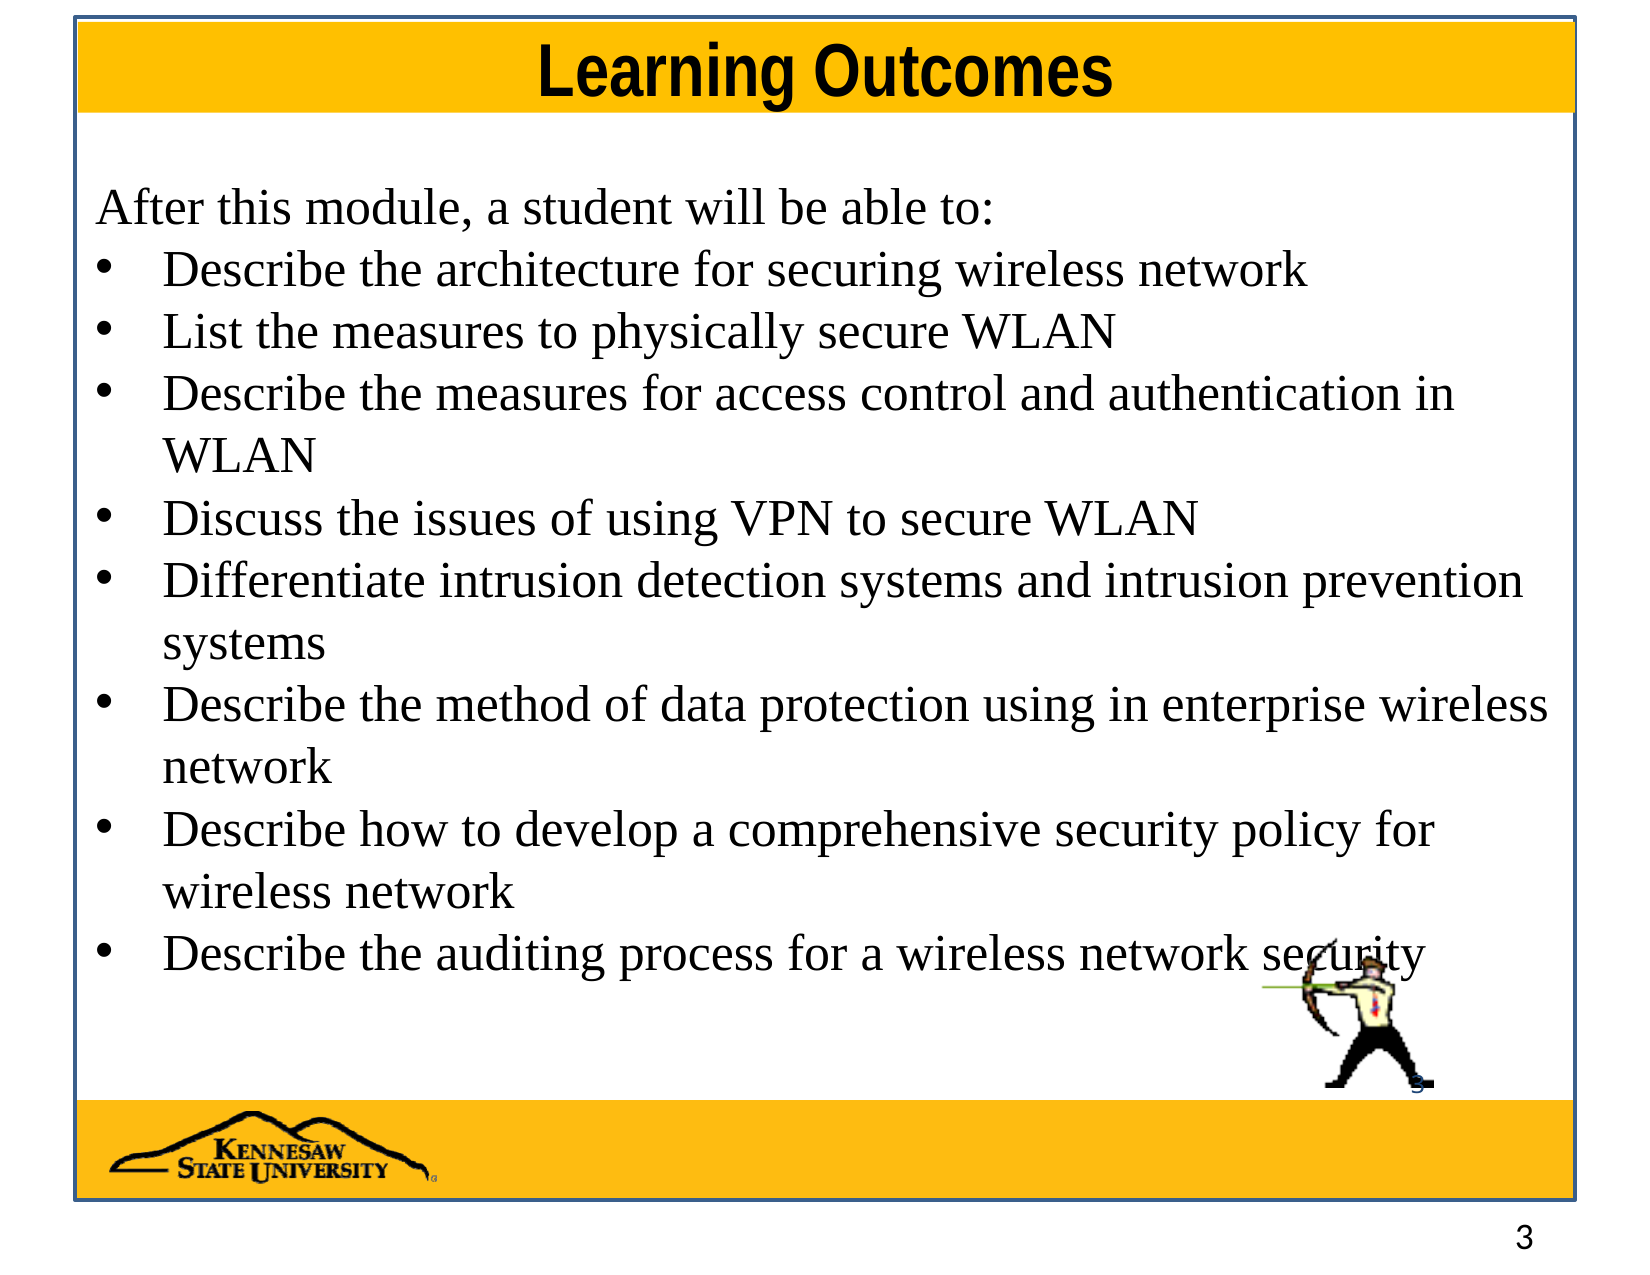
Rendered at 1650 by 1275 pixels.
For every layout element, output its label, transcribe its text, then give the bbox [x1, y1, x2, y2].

slide_number 3 [1299, 1096, 1425, 1103]
list After this module, a student will be able to: Describe the architecture for securing wireless network List the measures to physically secure WLAN Describe the measures for access control and authentication in WLAN Discuss the issues of using VPN to secure WLAN Differentiate intrusion detection systems and intrusion prevention systems Describe the method of data protection using in enterprise wireless network Describe how to develop a comprehensive security policy for wireless network Describe the auditing process for a wireless network security [95, 172, 1580, 984]
title Learning Outcomes [77, 21, 1575, 113]
picture [108, 1111, 437, 1184]
picture [1058, 936, 1435, 1089]
